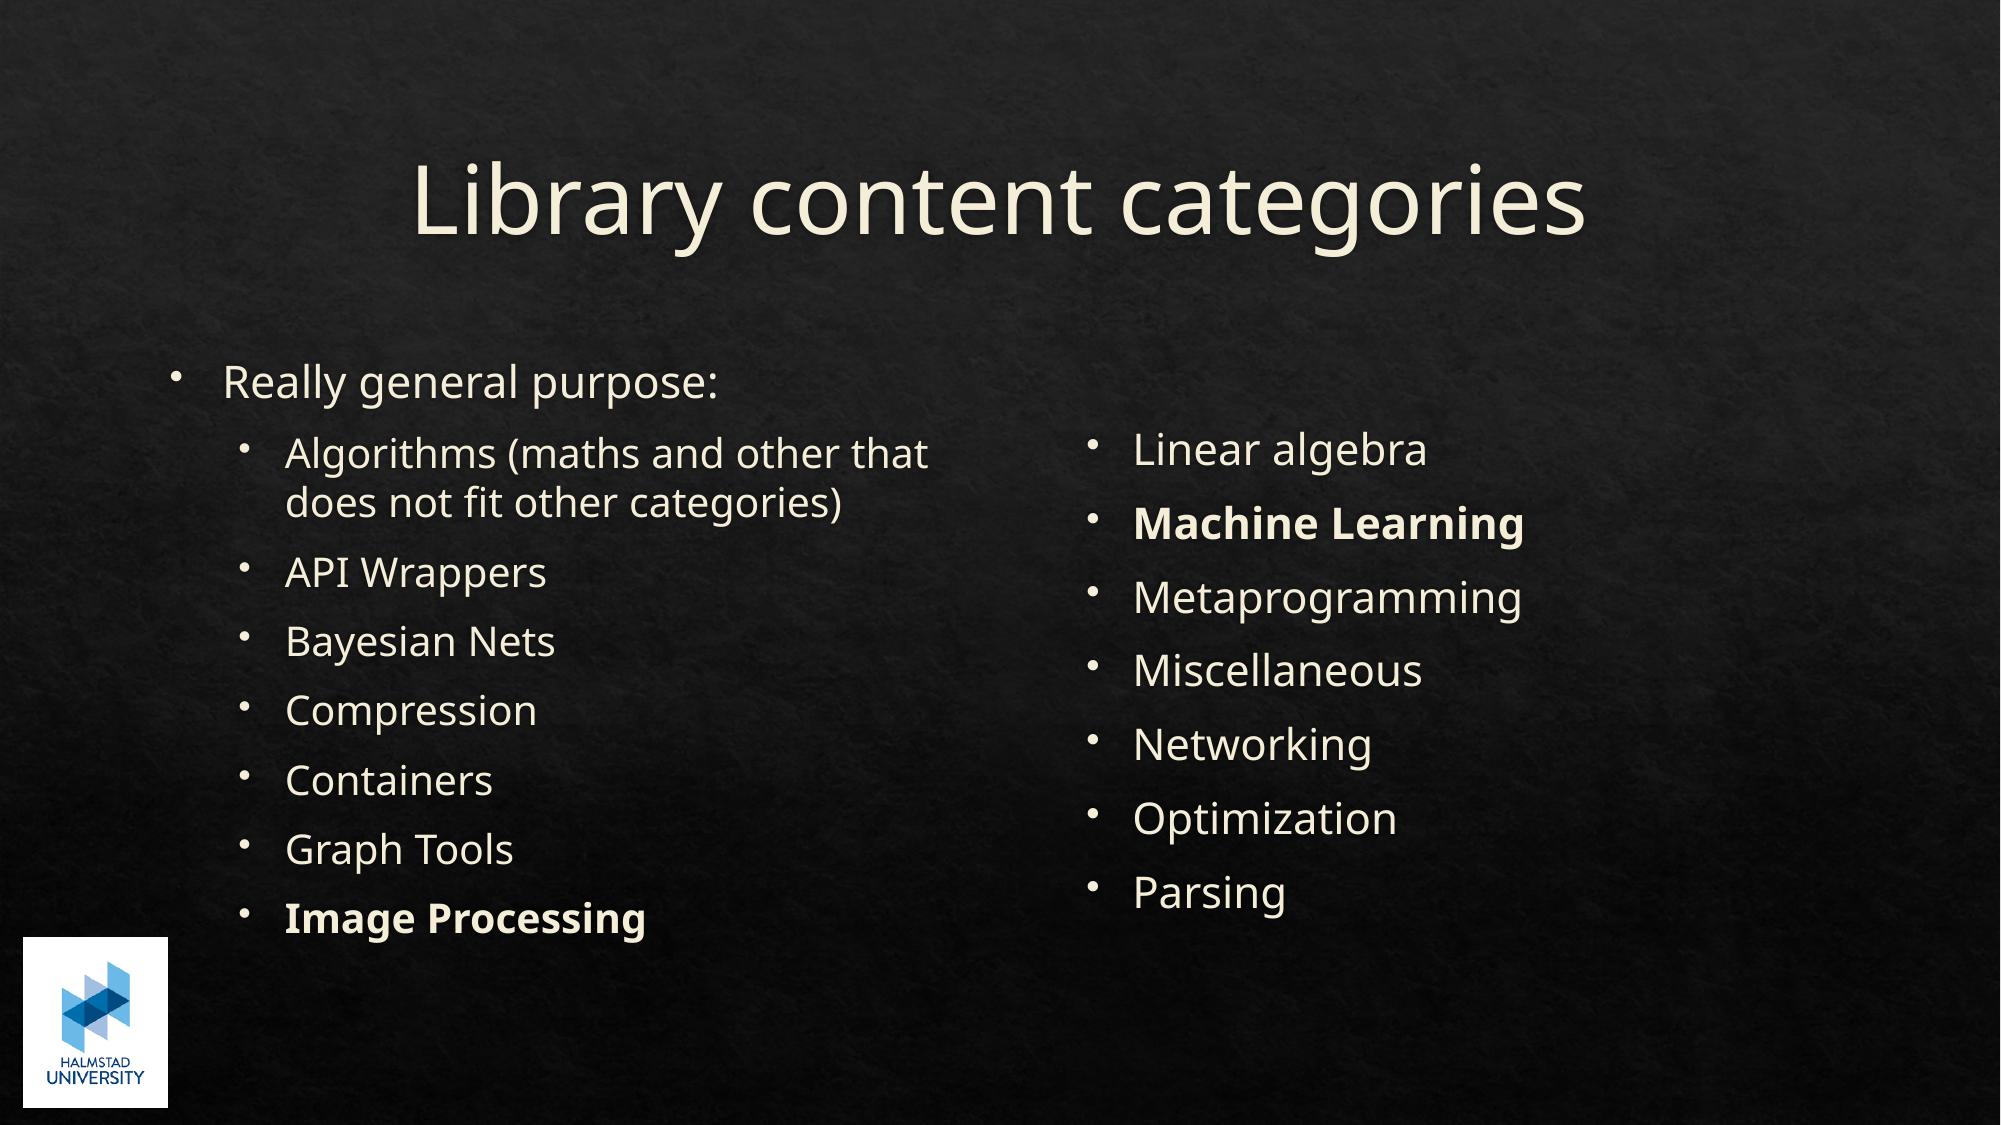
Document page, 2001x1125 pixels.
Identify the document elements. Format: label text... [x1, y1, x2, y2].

list Really general purpose: Algorithms (maths and other that does not fit other categories) API Wrappers Bayesian Nets Compression Containers Graph Tools Image Processing [149, 340, 995, 950]
picture [23, 937, 168, 1108]
text_box Linear algebra Machine Learning Metaprogramming Miscellaneous Networking Optimization Parsing [999, 340, 1861, 950]
title Library content categories [149, 99, 1849, 307]
